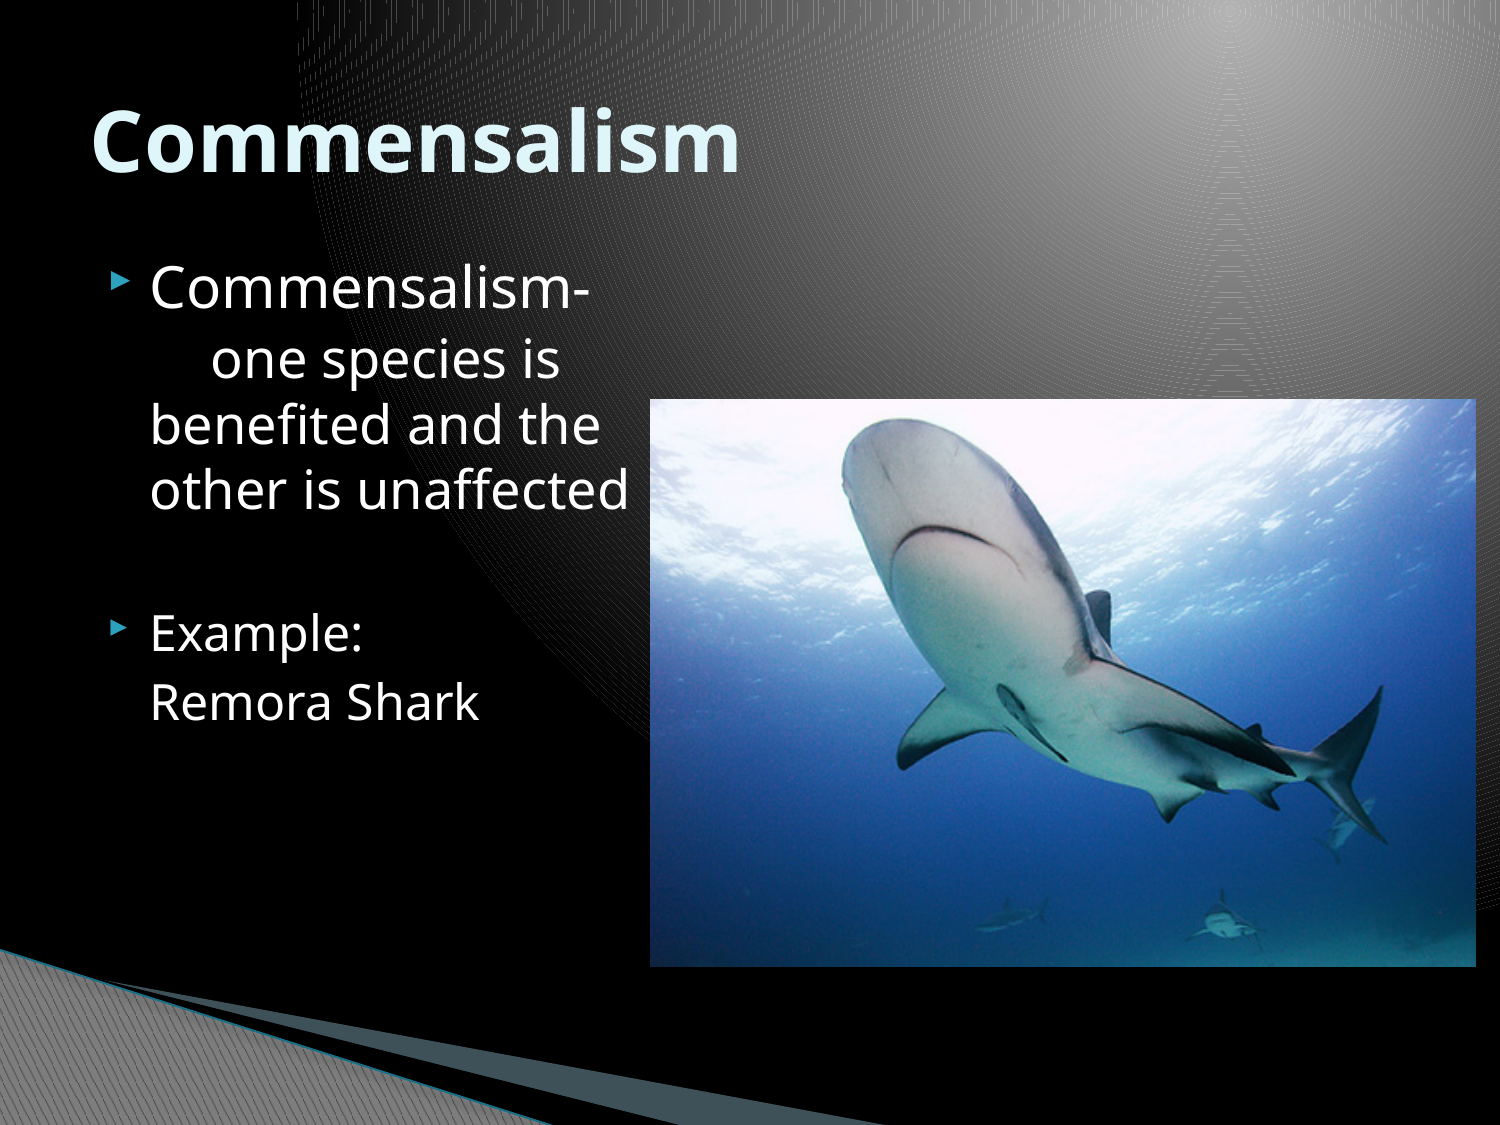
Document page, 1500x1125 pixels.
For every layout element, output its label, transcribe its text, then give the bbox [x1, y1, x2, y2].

picture [0, 952, 543, 1125]
title Commensalism [75, 45, 1425, 233]
list Commensalism- one species is benefited and the other is unaffected Example: Remora Shark [75, 243, 738, 986]
picture [649, 399, 1476, 967]
